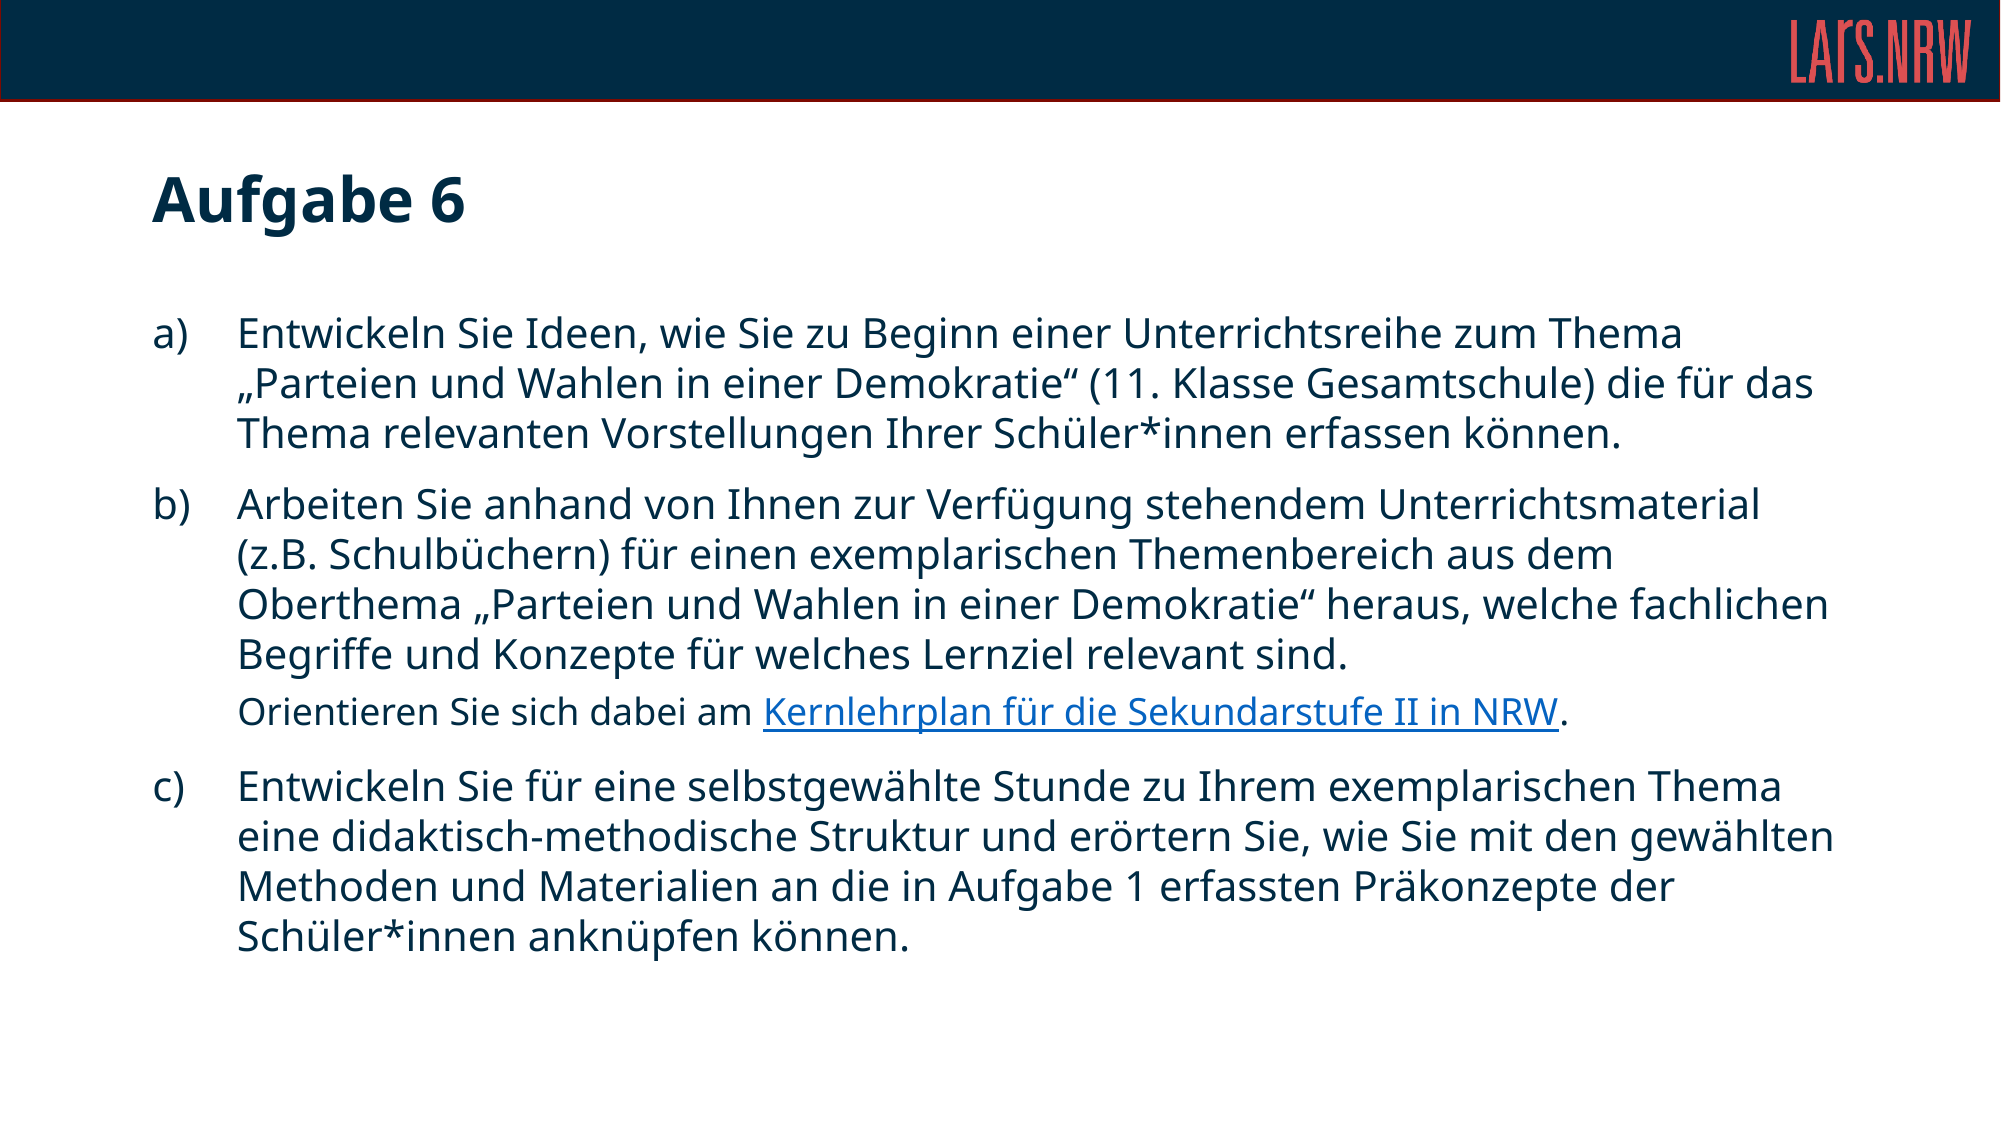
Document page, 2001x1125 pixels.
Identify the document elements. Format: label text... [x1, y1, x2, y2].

list Entwickeln Sie Ideen, wie Sie zu Beginn einer Unterrichtsreihe zum Thema „Parteien und Wahlen in einer Demokratie“ (11. Klasse Gesamtschule) die für das Thema relevanten Vorstellungen Ihrer Schüler*innen erfassen können. Arbeiten Sie anhand von Ihnen zur Verfügung stehendem Unterrichtsmaterial (z.B. Schulbüchern) für einen exemplarischen Themenbereich aus dem Oberthema „Parteien und Wahlen in einer Demokratie“ heraus, welche fachlichen Begriffe und Konzepte für welches Lernziel relevant sind. Orientieren Sie sich dabei am Kernlehrplan für die Sekundarstufe II in NRW. Entwickeln Sie für eine selbstgewählte Stunde zu Ihrem exemplarischen Thema eine didaktisch-methodische Struktur und erörtern Sie, wie Sie mit den gewählten Methoden und Materialien an die in Aufgabe 1 erfassten Präkonzepte der Schüler*innen anknüpfen können. [137, 299, 1863, 1014]
picture [1773, 6, 1977, 99]
title Aufgabe 6 [137, 128, 1863, 278]
